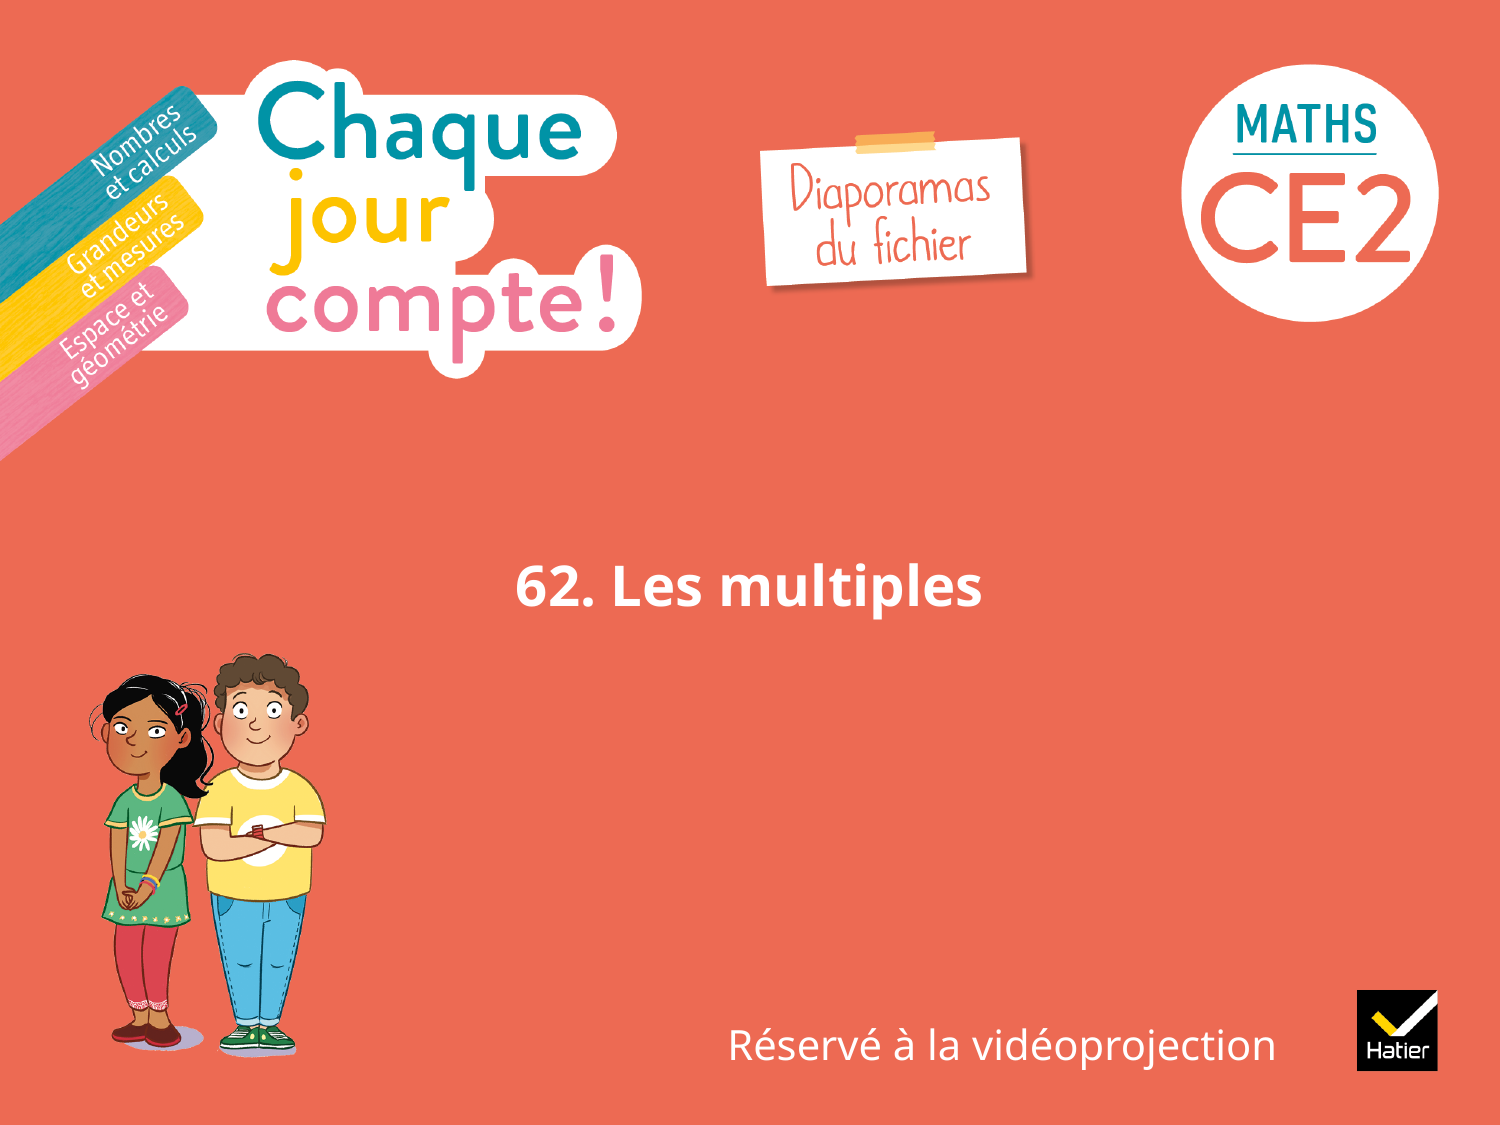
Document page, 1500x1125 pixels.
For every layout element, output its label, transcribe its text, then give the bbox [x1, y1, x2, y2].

picture [0, 0, 1500, 1125]
title 62. Les multiples [112, 498, 1388, 627]
